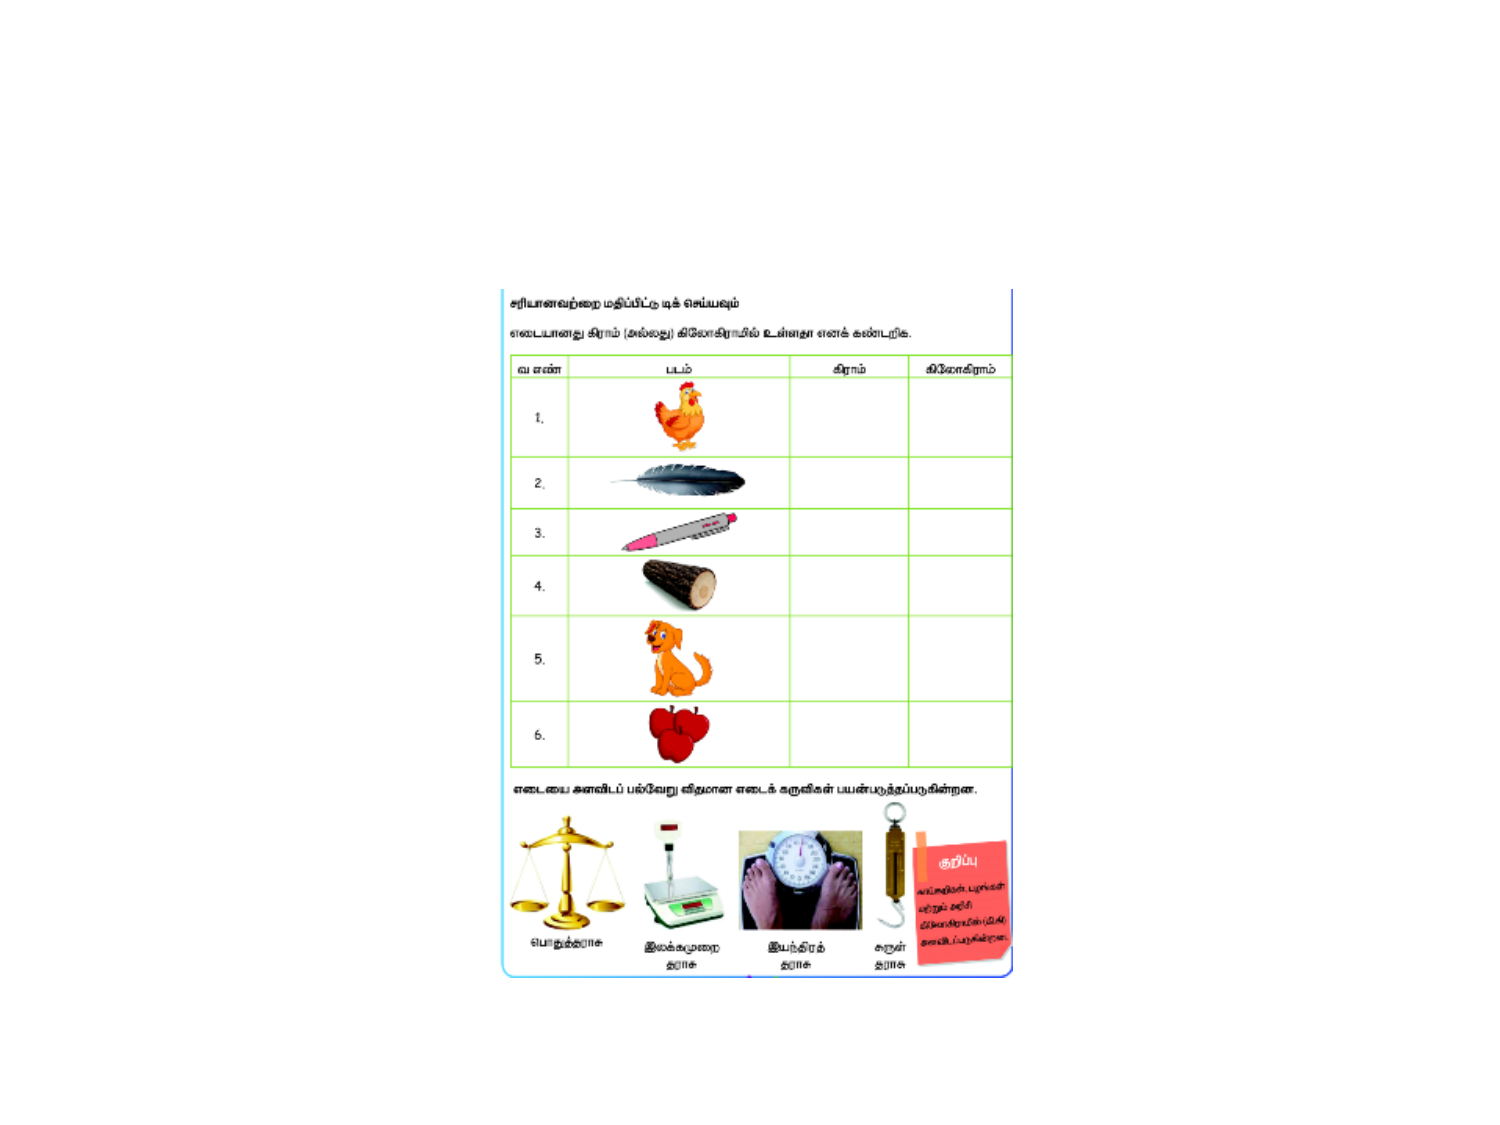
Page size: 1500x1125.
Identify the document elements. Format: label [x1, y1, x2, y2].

list [487, 289, 1013, 978]
